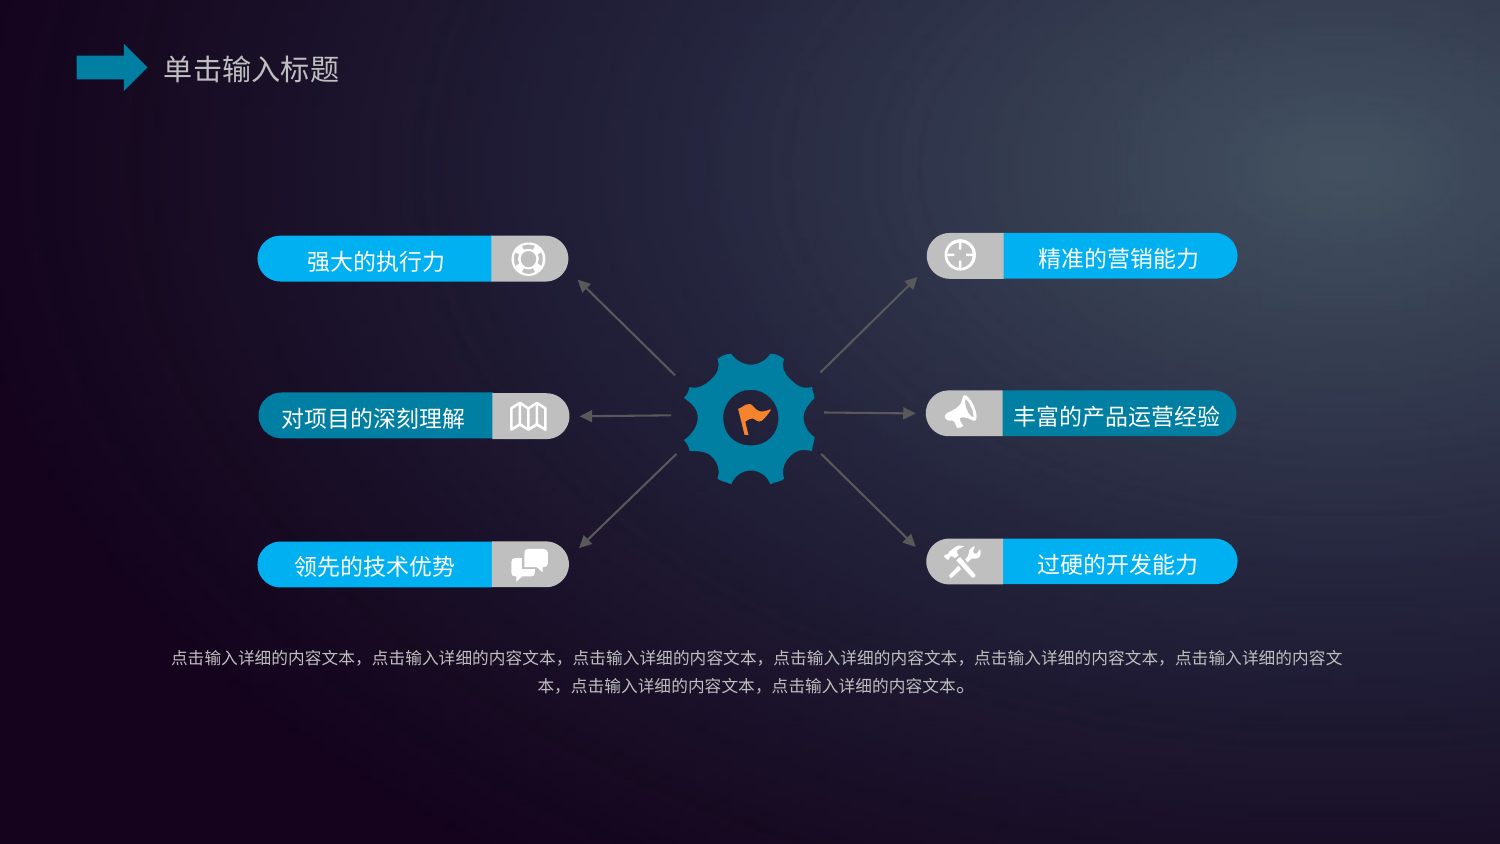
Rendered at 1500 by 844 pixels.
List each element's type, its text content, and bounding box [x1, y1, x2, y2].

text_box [257, 232, 1240, 591]
picture [0, 0, 1500, 844]
text_box 点击输入详细的内容文本，点击输入详细的内容文本，点击输入详细的内容文本，点击输入详细的内容文本，点击输入详细的内容文本，点击输入详细的内容文本，点击输入详细的内容文本，点击输入详细的内容文本。 [156, 634, 1365, 701]
